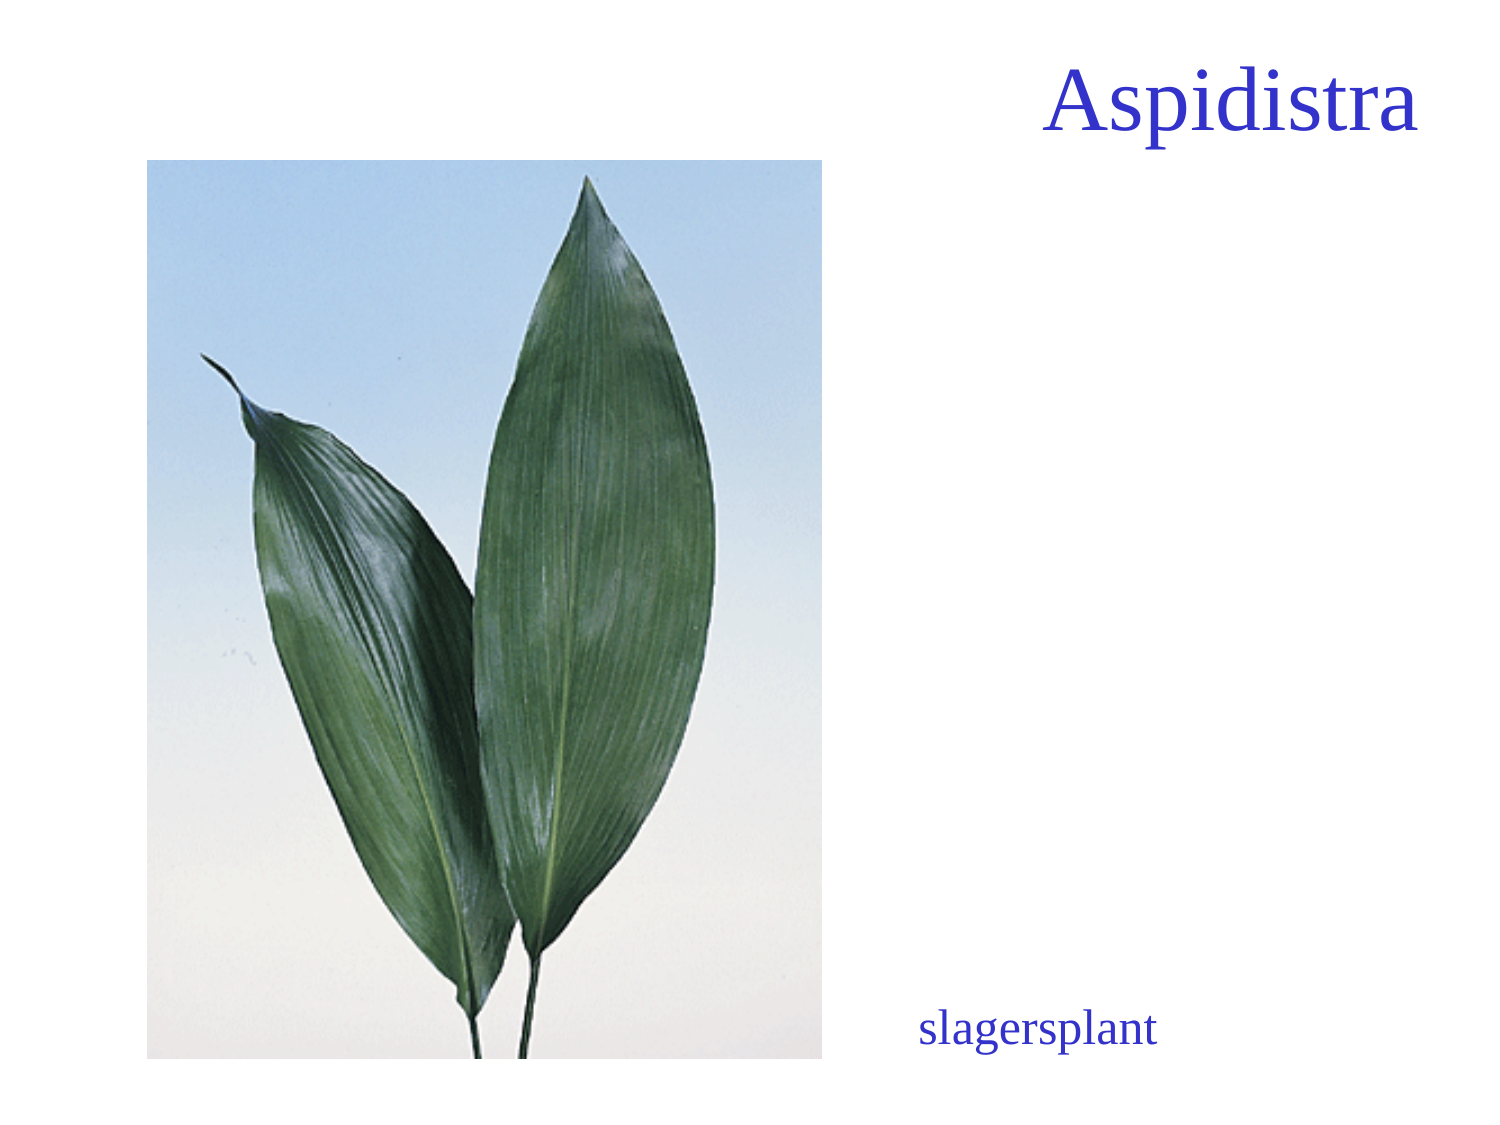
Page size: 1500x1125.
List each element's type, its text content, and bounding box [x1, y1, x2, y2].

text_box slagersplant [903, 987, 1500, 1063]
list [147, 160, 822, 1059]
title Aspidistra [183, 0, 1459, 188]
